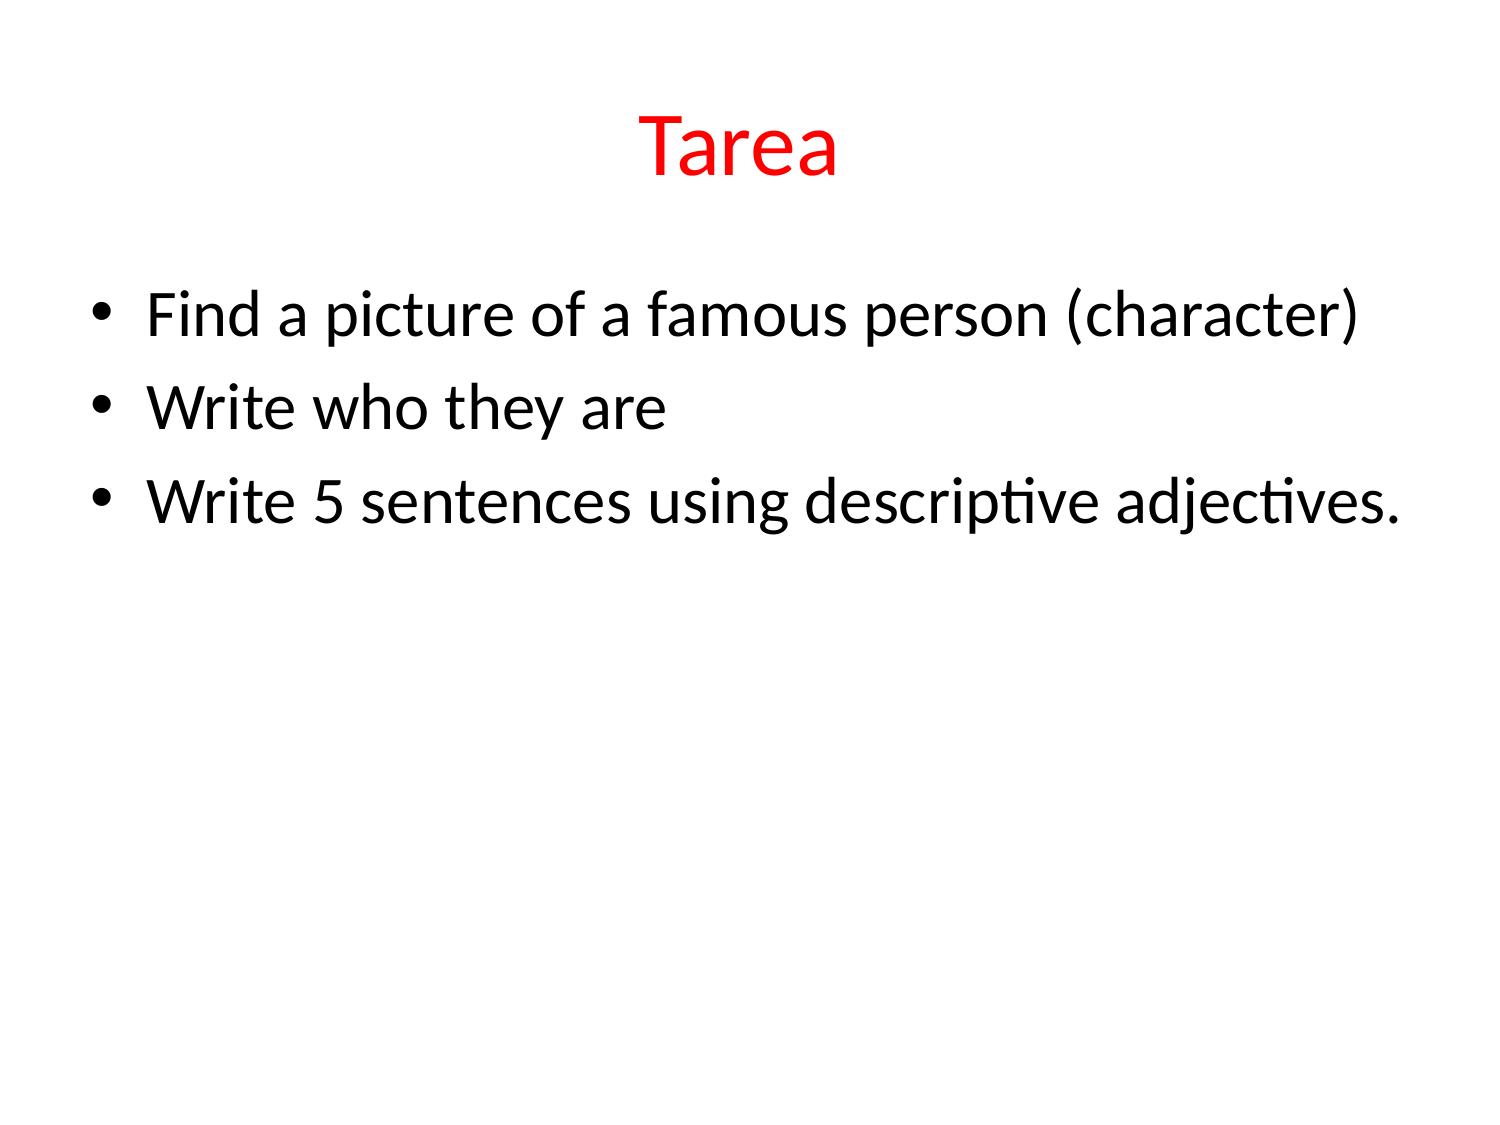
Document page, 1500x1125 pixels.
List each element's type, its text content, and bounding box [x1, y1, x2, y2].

title Tarea [75, 45, 1425, 233]
list Find a picture of a famous person (character) Write who they are Write 5 sentences using descriptive adjectives. [75, 262, 1425, 1005]
